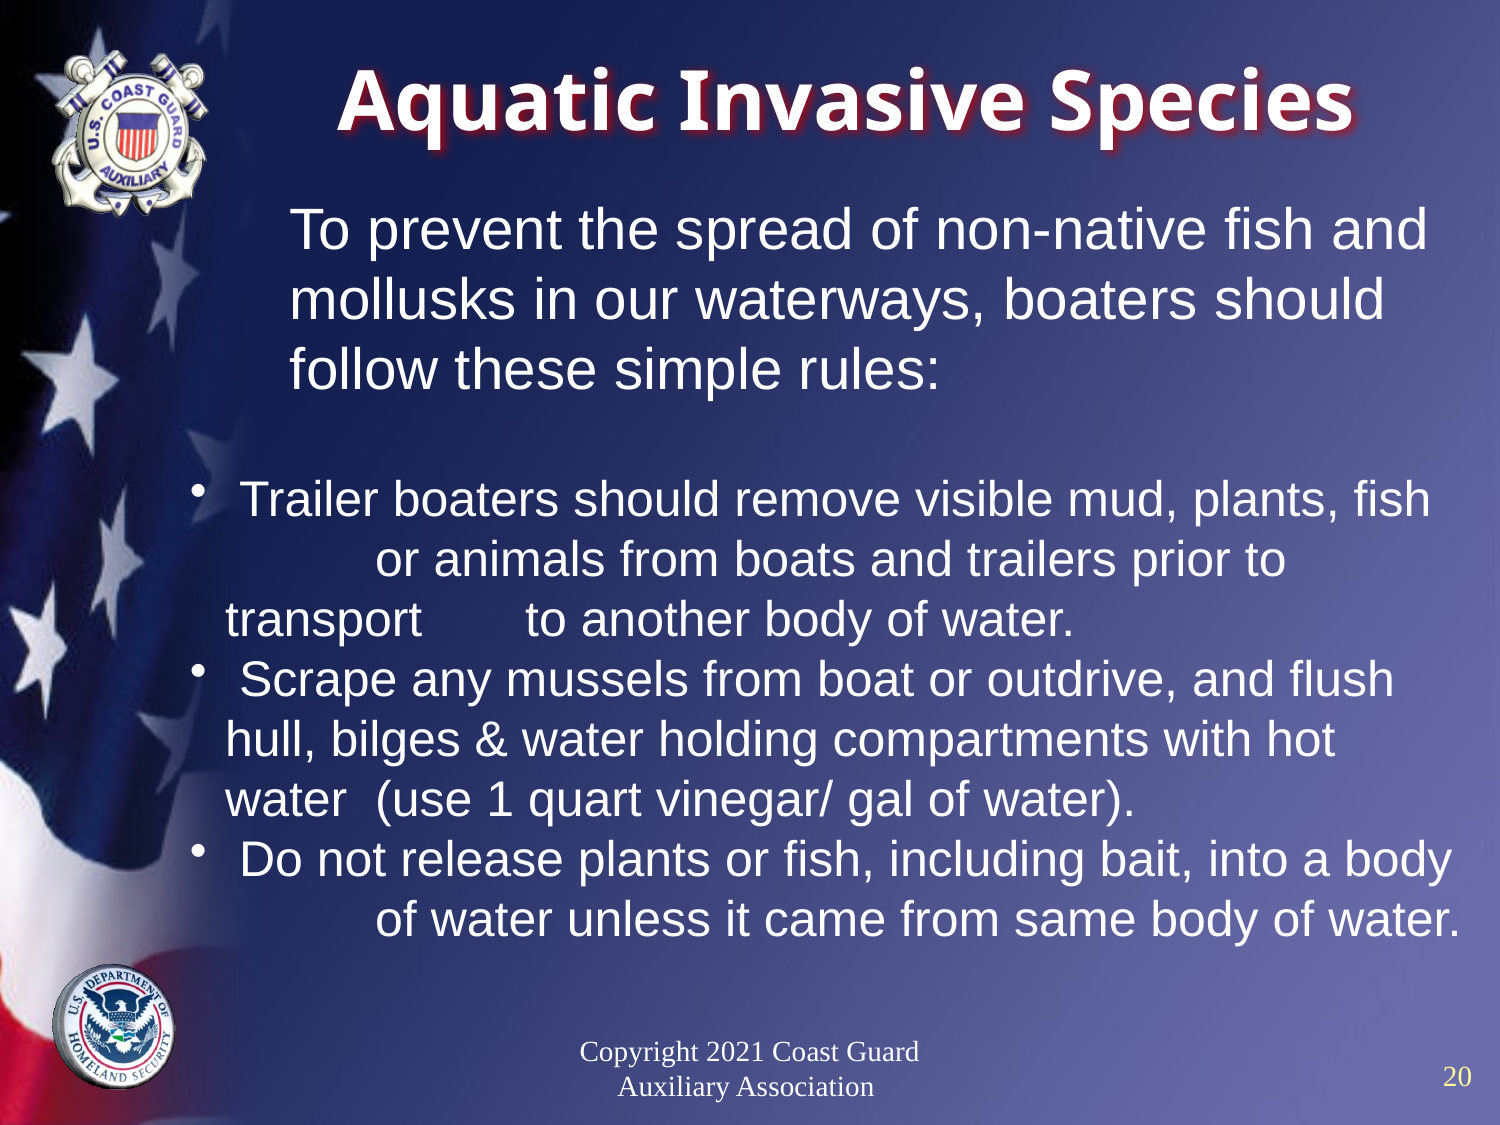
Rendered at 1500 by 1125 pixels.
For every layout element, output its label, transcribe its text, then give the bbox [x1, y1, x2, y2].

footer Copyright 2021 Coast Guard Auxiliary Association [512, 1025, 988, 1100]
picture [0, 0, 1500, 1125]
title Aquatic Invasive Species [171, 10, 1500, 184]
text_box To prevent the spread of non-native fish and mollusks in our waterways, boaters should follow these simple rules: [274, 196, 1463, 409]
slide_number 20 [1175, 1050, 1488, 1125]
text_box Trailer boaters should remove visible mud, plants, fish or animals from boats and trailers prior to transport to another body of water. Scrape any mussels from boat or outdrive, and flush hull, bilges & water holding compartments with hot water (use 1 quart vinegar/ gal of water). Do not release plants or fish, including bait, into a body of water unless it came from same body of water. [174, 459, 1488, 954]
